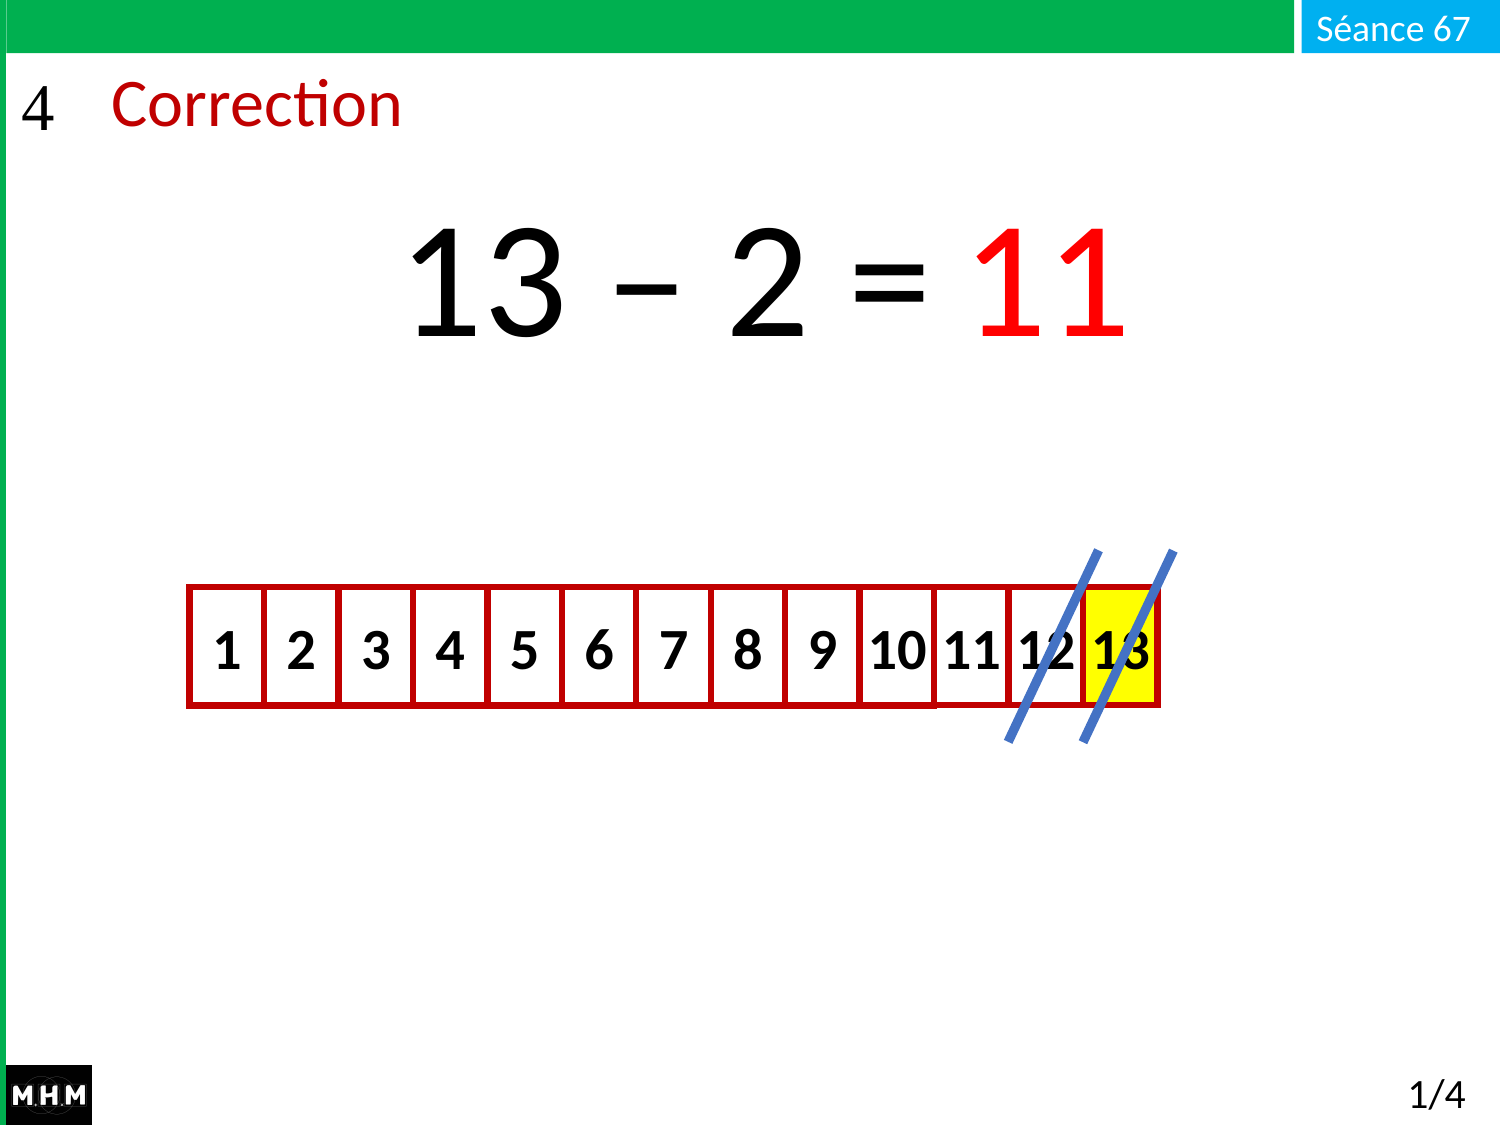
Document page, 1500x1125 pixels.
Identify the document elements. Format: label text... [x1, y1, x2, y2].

text_box 11 [947, 162, 1161, 377]
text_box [1082, 550, 1174, 743]
picture [6, 1065, 92, 1125]
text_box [189, 586, 1008, 706]
title Correction [96, 60, 1391, 150]
list 1/4 [1373, 1064, 1500, 1125]
text_box 13 – 2 = … [384, 162, 947, 377]
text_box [1008, 550, 1099, 742]
